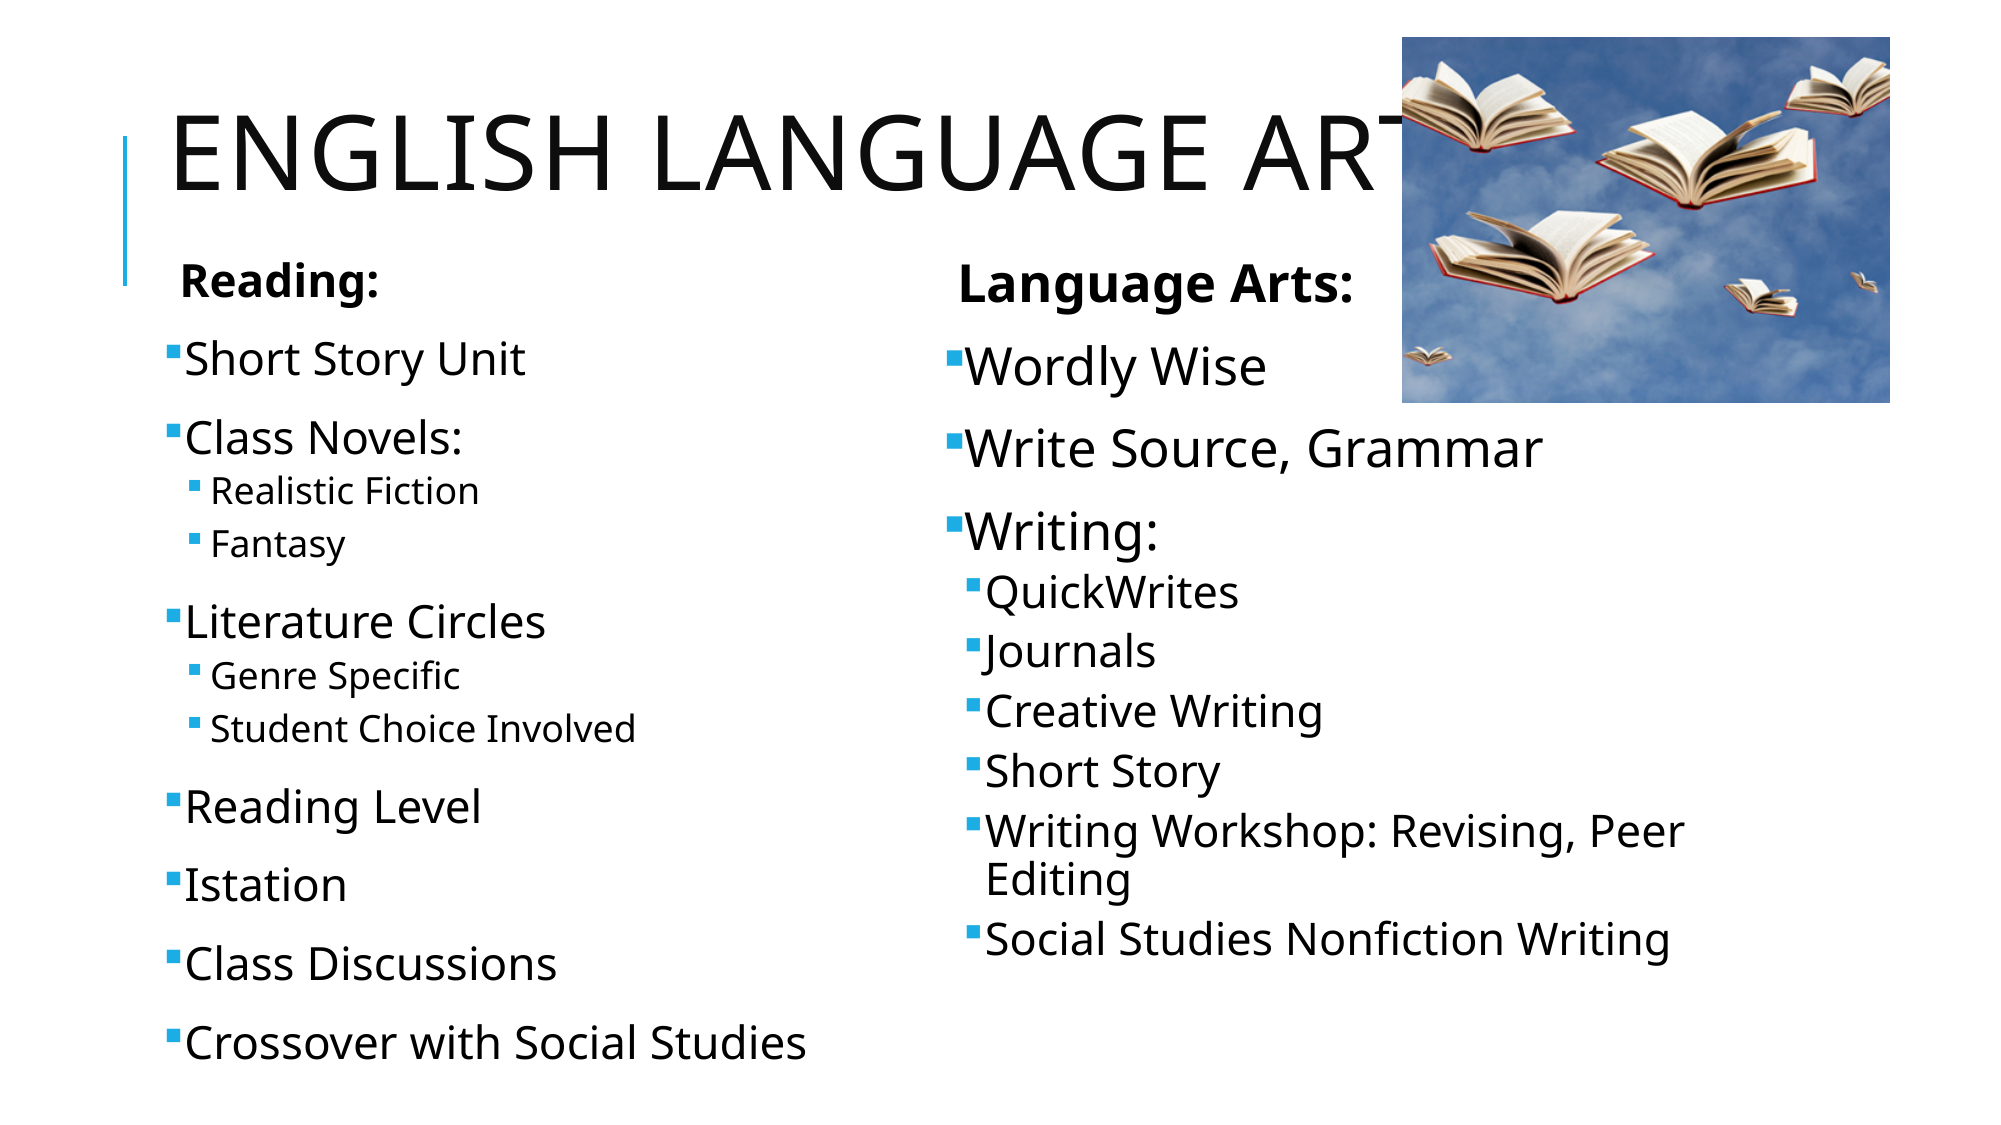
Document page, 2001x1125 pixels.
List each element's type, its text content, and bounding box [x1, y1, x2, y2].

list Language Arts: Wordly Wise Write Source, Grammar Writing: QuickWrites Journals Creative Writing Short Story Writing Workshop: Revising, Peer Editing Social Studies Nonfiction Writing [935, 249, 1751, 980]
list Reading: Short Story Unit Class Novels: Realistic Fiction Fantasy Literature Circles Genre Specific Student Choice Involved Reading Level Istation Class Discussions Crossover with Social Studies [155, 249, 933, 1077]
title English Language Arts [153, 37, 1397, 284]
picture [1402, 37, 1890, 403]
